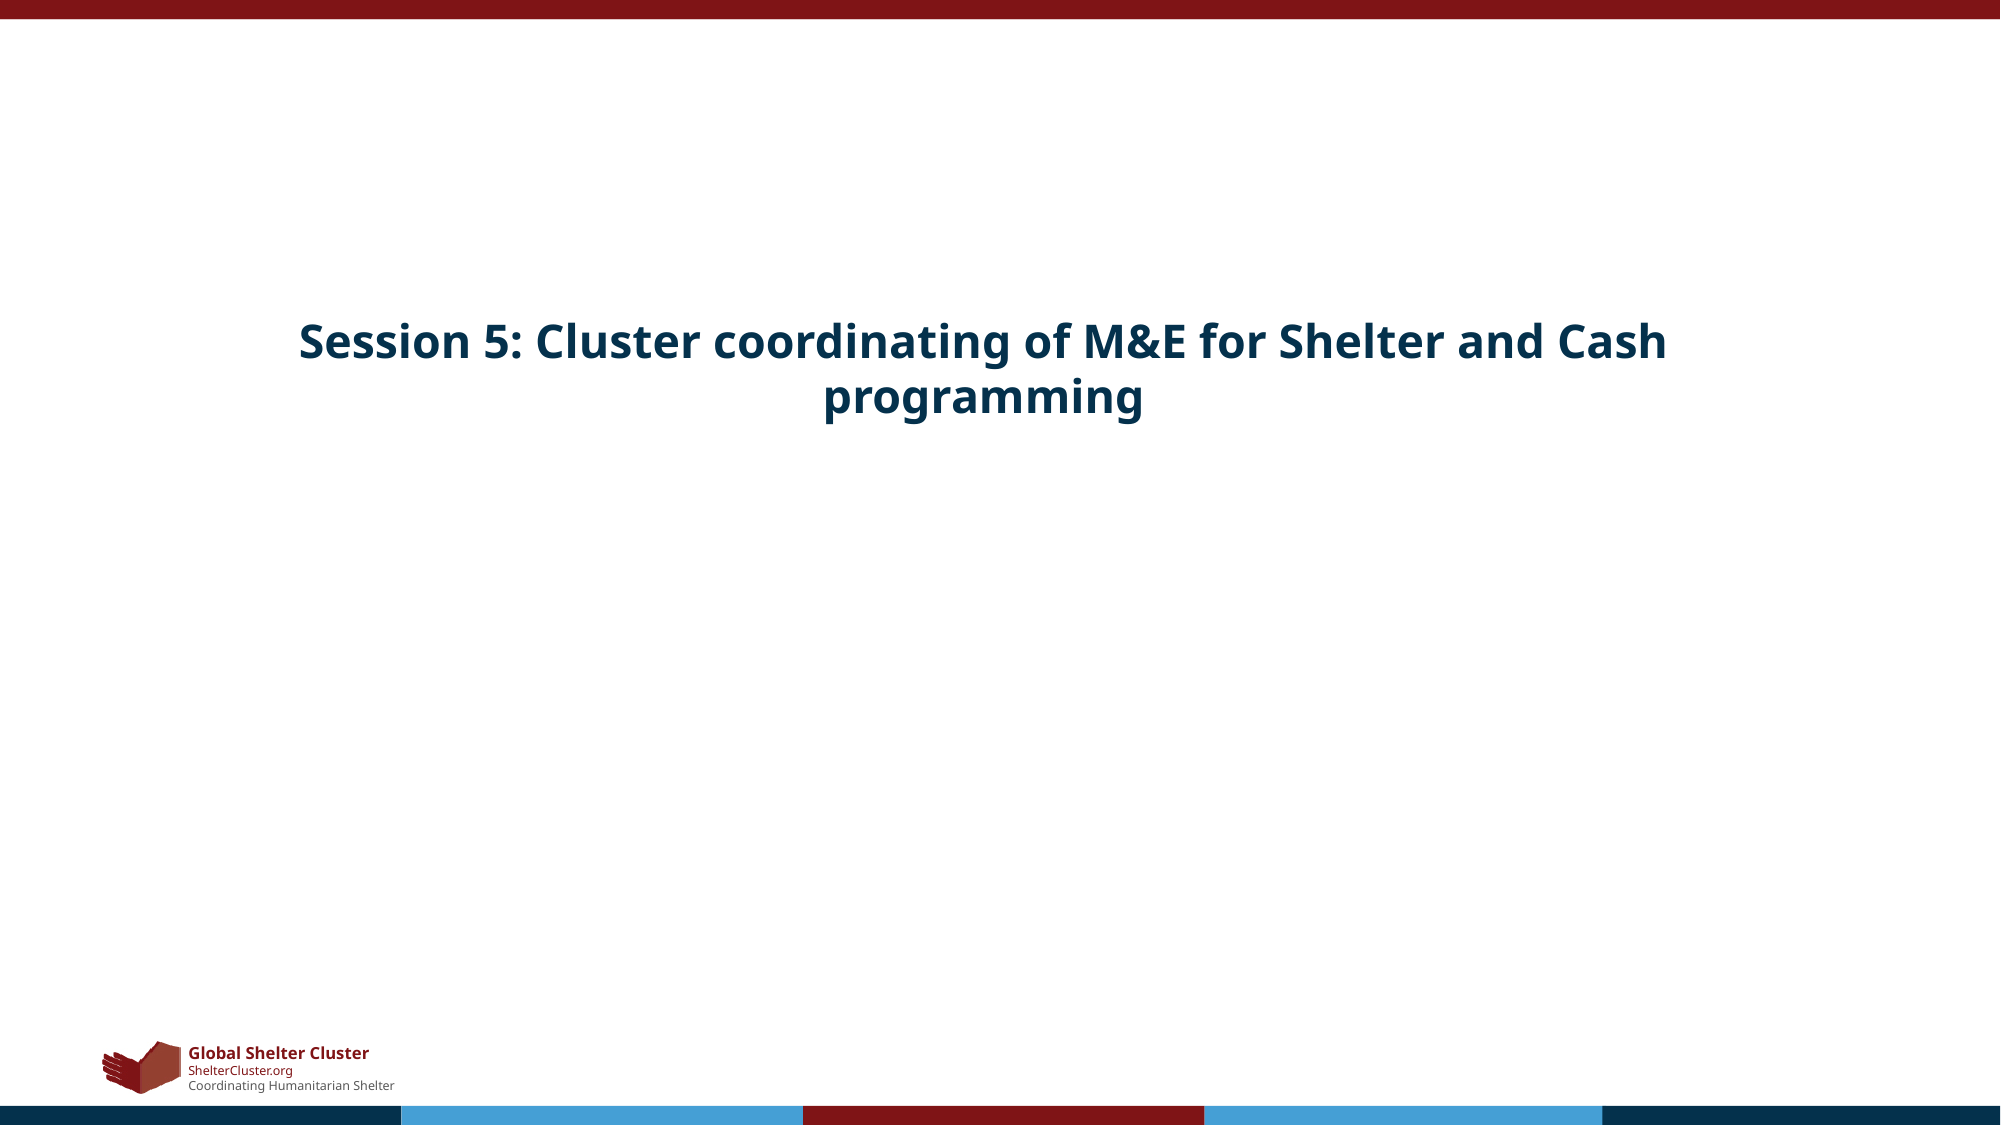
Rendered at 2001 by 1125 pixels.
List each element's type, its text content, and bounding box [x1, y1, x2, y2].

title Session 5: Cluster coordinating of M&E for Shelter and Cash programming [133, 302, 1834, 544]
picture [102, 1041, 181, 1094]
